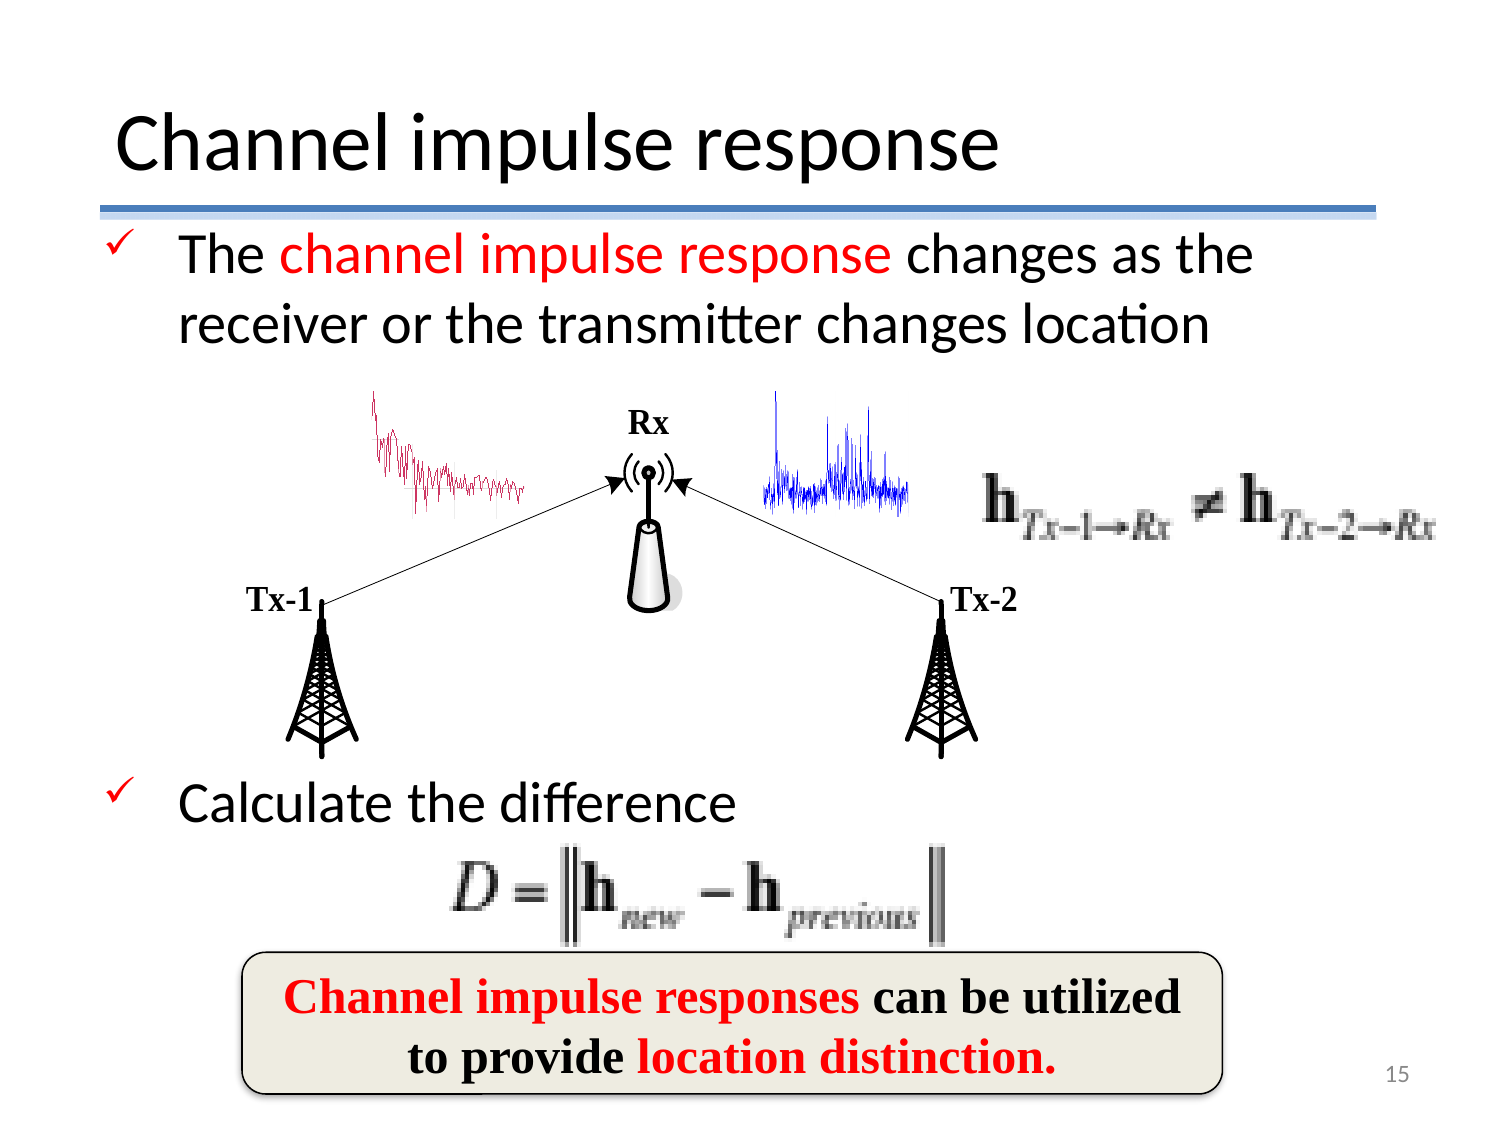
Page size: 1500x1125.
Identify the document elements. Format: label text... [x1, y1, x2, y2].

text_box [974, 455, 1446, 550]
slide_number 15 [1375, 1042, 1425, 1103]
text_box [241, 361, 1022, 755]
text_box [88, 756, 1377, 1095]
text_box The channel impulse response changes as the receiver or the transmitter changes location [88, 208, 1376, 448]
text_box Channel impulse response [100, 54, 1376, 205]
